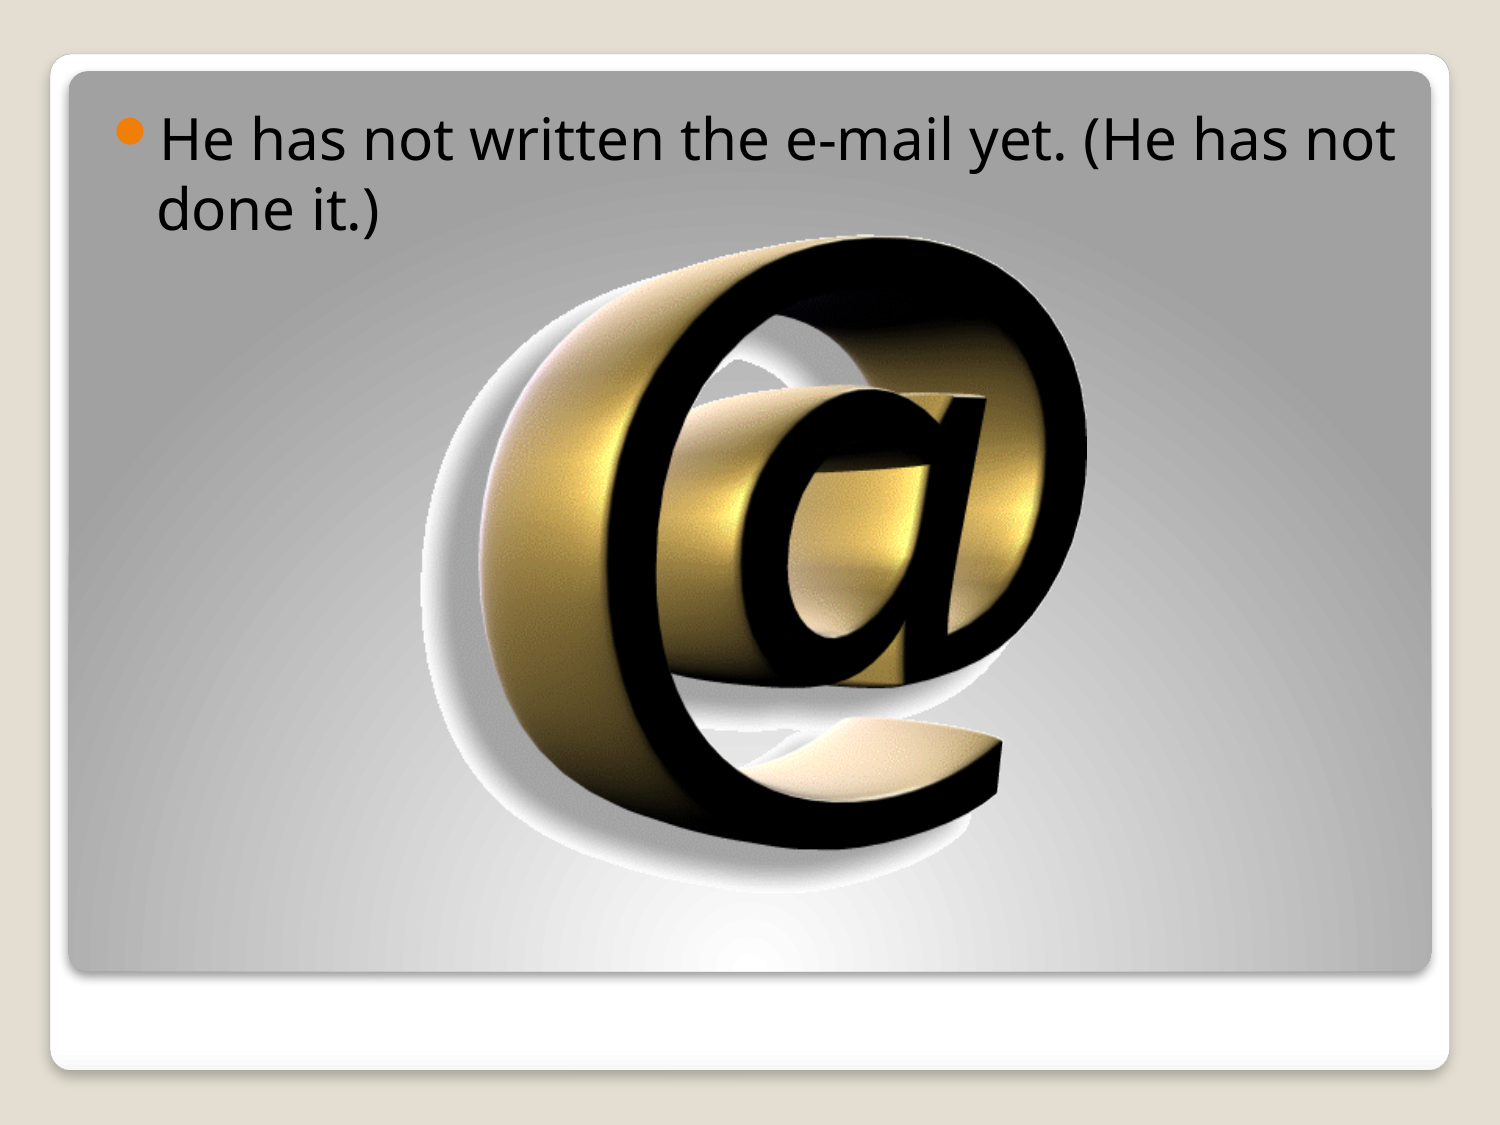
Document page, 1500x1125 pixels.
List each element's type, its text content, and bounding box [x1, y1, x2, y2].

picture [412, 230, 1087, 895]
list He has not written the e-mail yet. (He has not done it.) [82, 86, 1425, 774]
